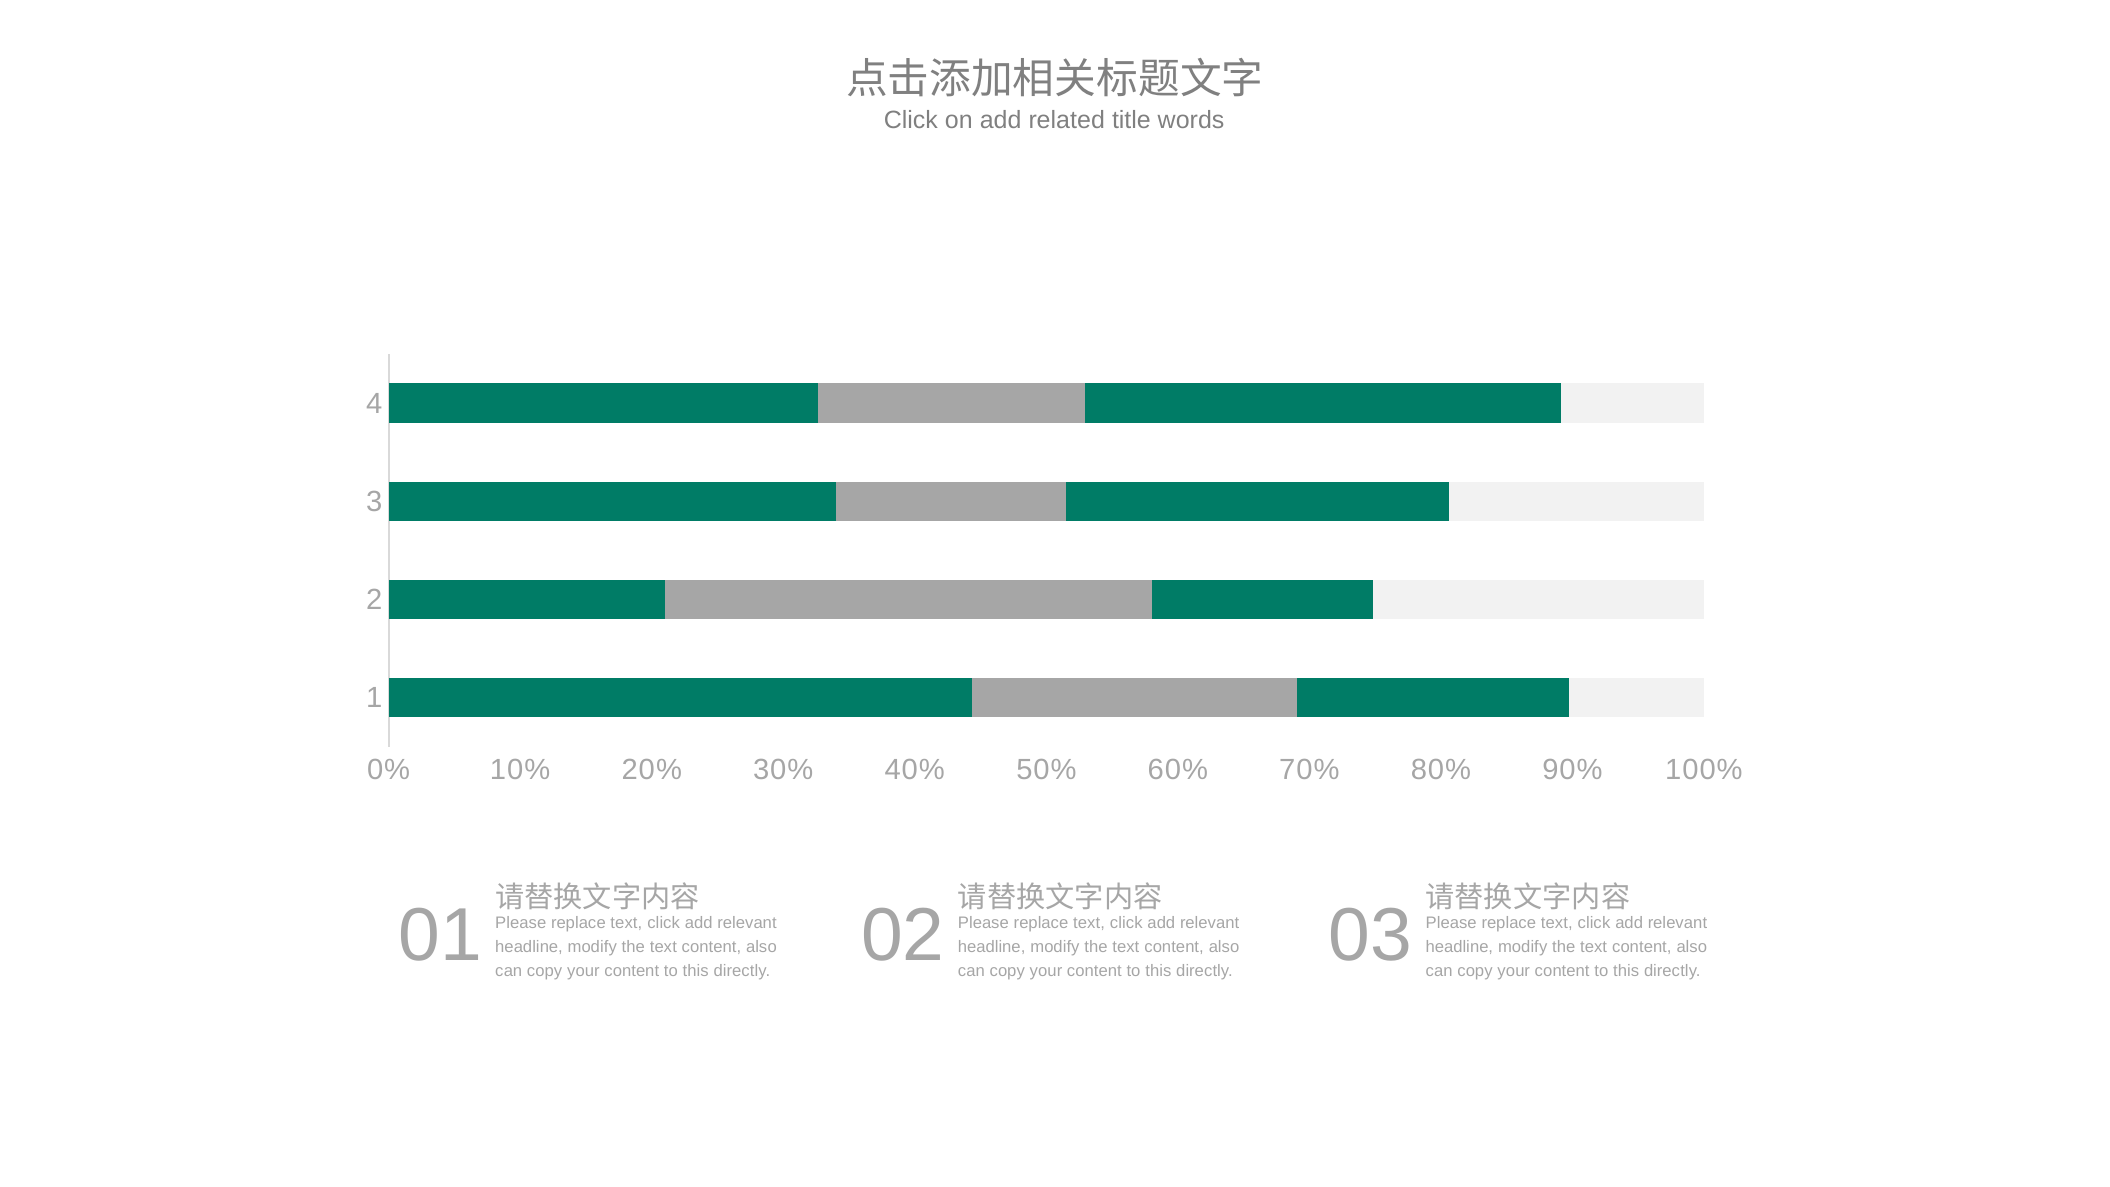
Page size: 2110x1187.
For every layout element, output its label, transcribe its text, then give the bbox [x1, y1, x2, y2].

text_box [382, 859, 793, 984]
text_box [845, 859, 1260, 984]
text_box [1313, 859, 1722, 984]
chart [337, 345, 1773, 795]
text_box 点击添加相关标题文字 [803, 44, 1307, 107]
text_box Click on add related title words [864, 95, 1246, 158]
